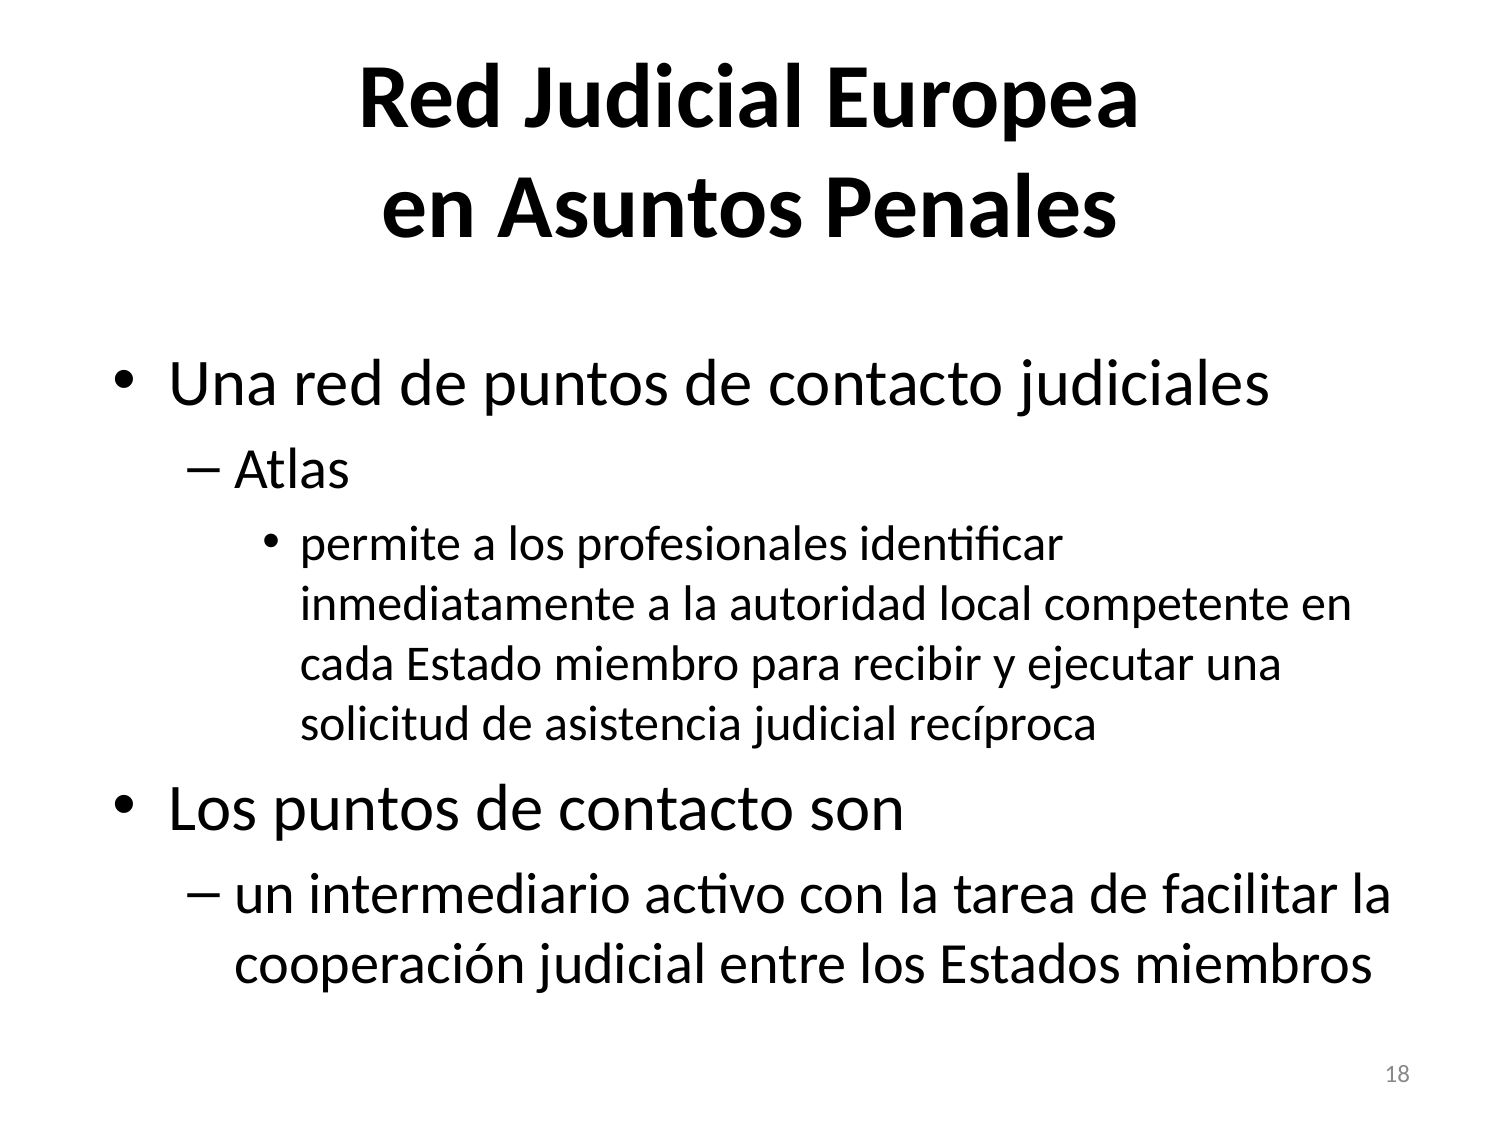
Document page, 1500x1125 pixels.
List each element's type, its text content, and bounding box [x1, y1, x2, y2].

list Una red de puntos de contacto judiciales Atlas permite a los profesionales identificar inmediatamente a la autoridad local competente en cada Estado miembro para recibir y ejecutar una solicitud de asistencia judicial recíproca Los puntos de contacto son un intermediario activo con la tarea de facilitar la cooperación judicial entre los Estados miembros [97, 331, 1425, 1063]
title Red Judicial Europea en Asuntos Penales [75, 45, 1425, 247]
slide_number 18 [1074, 1042, 1425, 1103]
